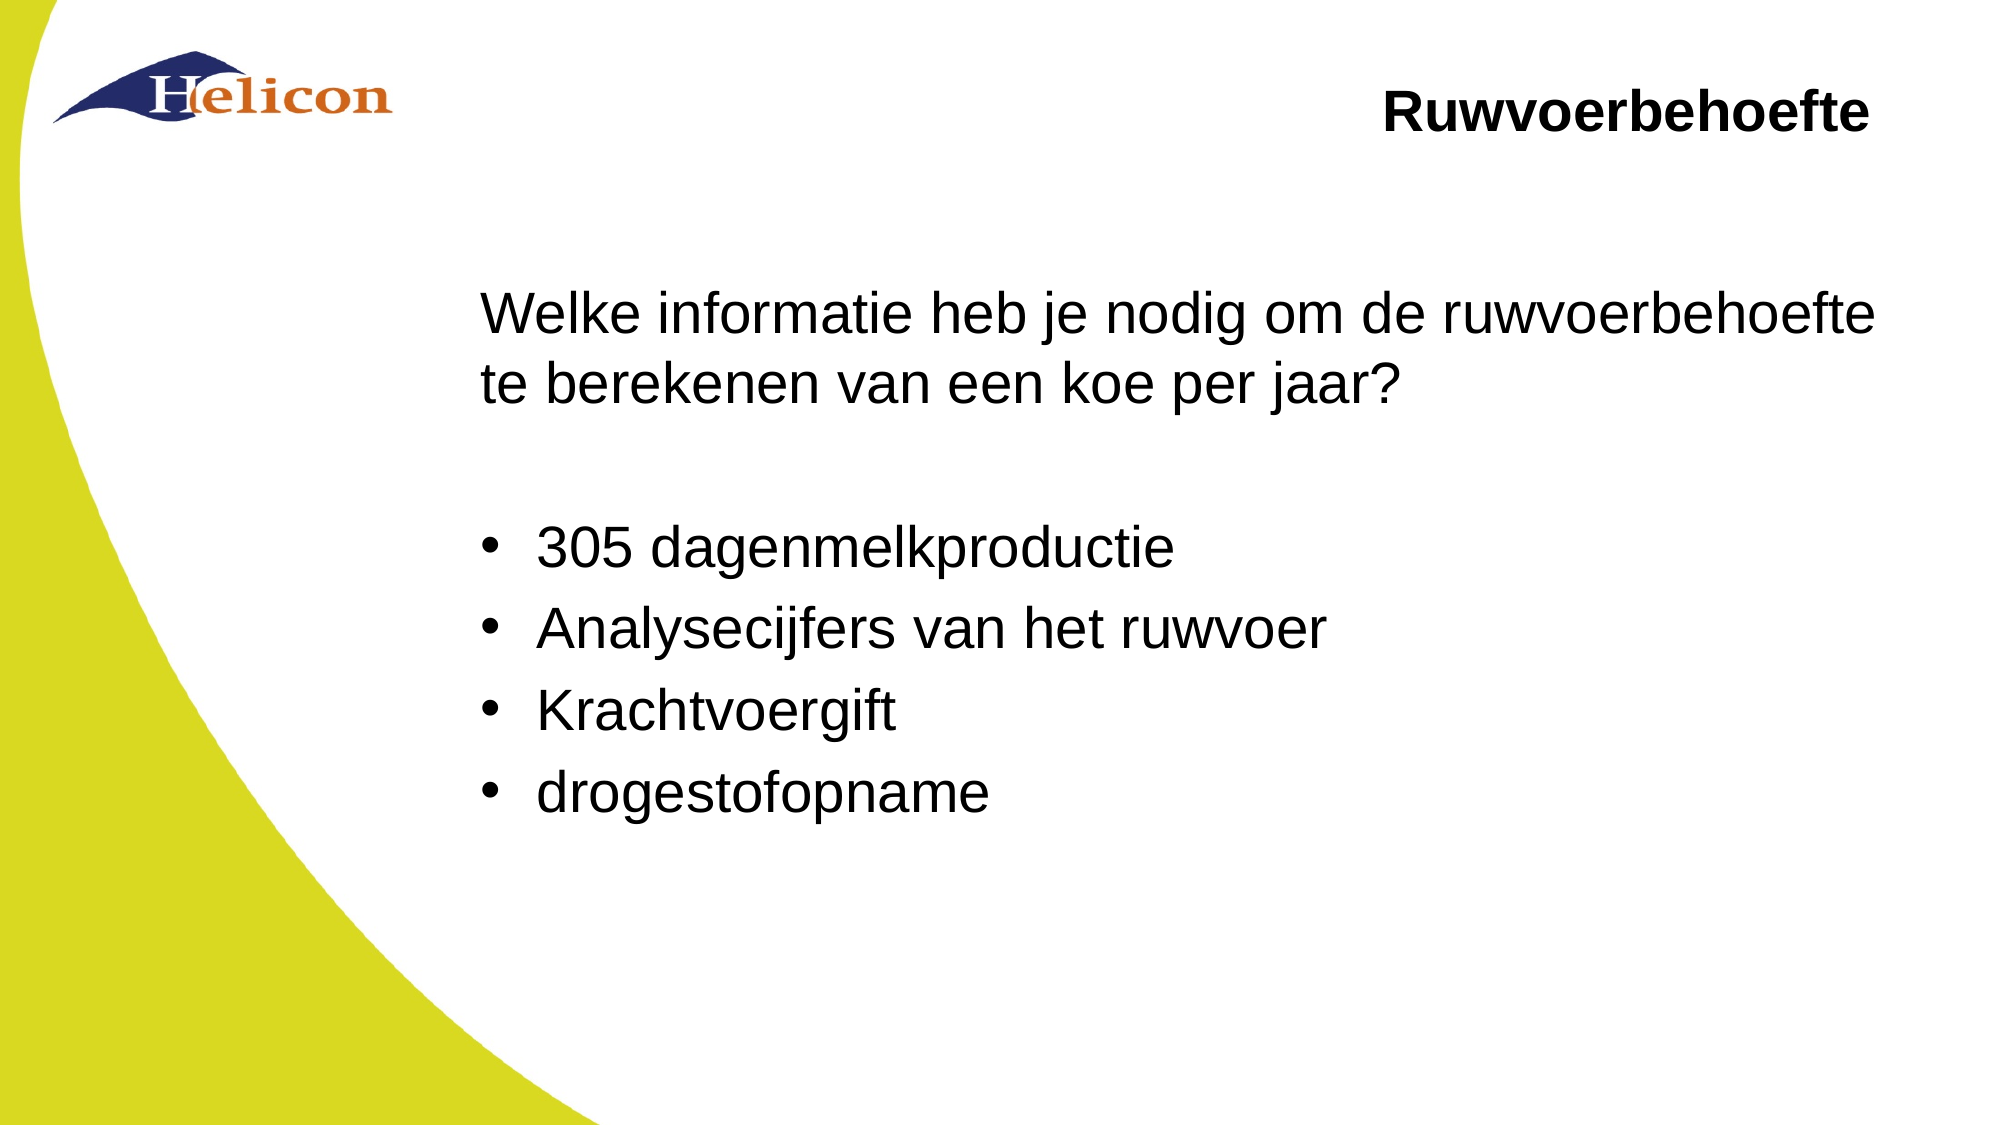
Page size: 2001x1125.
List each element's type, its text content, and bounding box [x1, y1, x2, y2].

picture [0, 0, 2000, 1125]
list Welke informatie heb je nodig om de ruwvoerbehoefte te berekenen van een koe per jaar? 305 dagenmelkproductie Analysecijfers van het ruwvoer Krachtvoergift drogestofopname [465, 268, 1917, 1077]
title Ruwvoerbehoefte [432, 54, 1887, 161]
